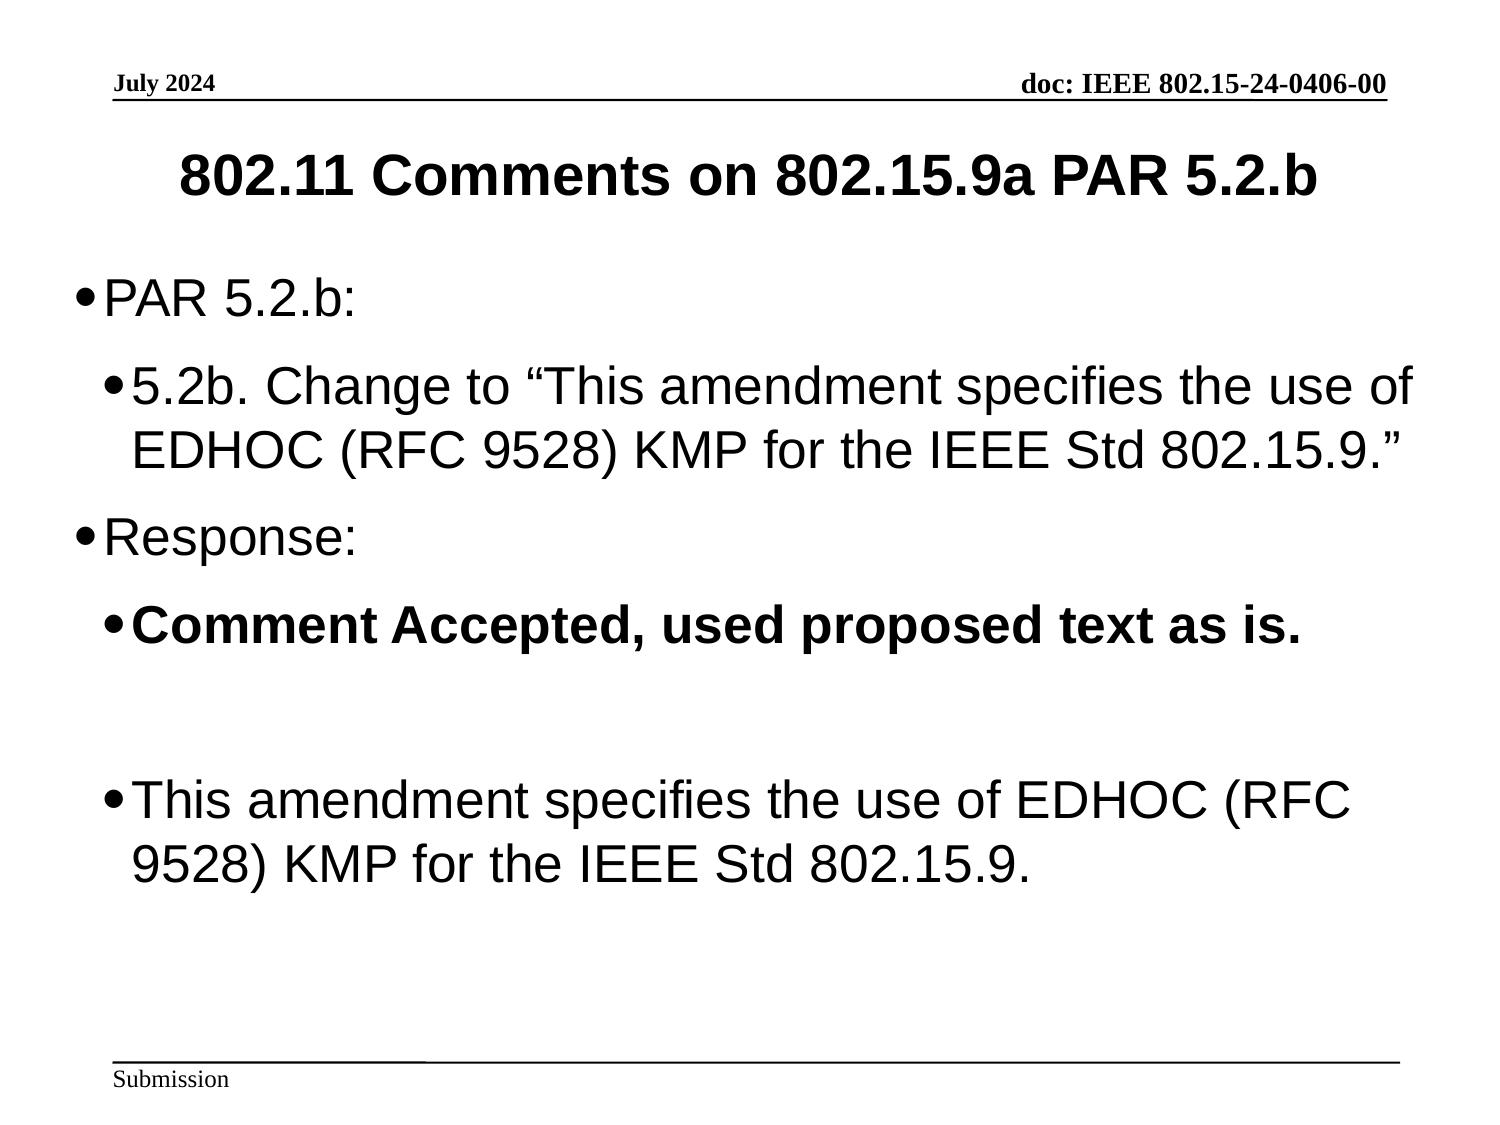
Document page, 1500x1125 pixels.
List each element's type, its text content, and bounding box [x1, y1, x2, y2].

text_box PAR 5.2.b: 5.2b. Change to “This amendment specifies the use of EDHOC (RFC 9528) KMP for the IEEE Std 802.15.9.” Response: Comment Accepted, used proposed text as is. This amendment specifies the use of EDHOC (RFC 9528) KMP for the IEEE Std 802.15.9. [74, 263, 1425, 916]
text_box 802.11 Comments on 802.15.9a PAR 5.2.b [74, 112, 1425, 233]
